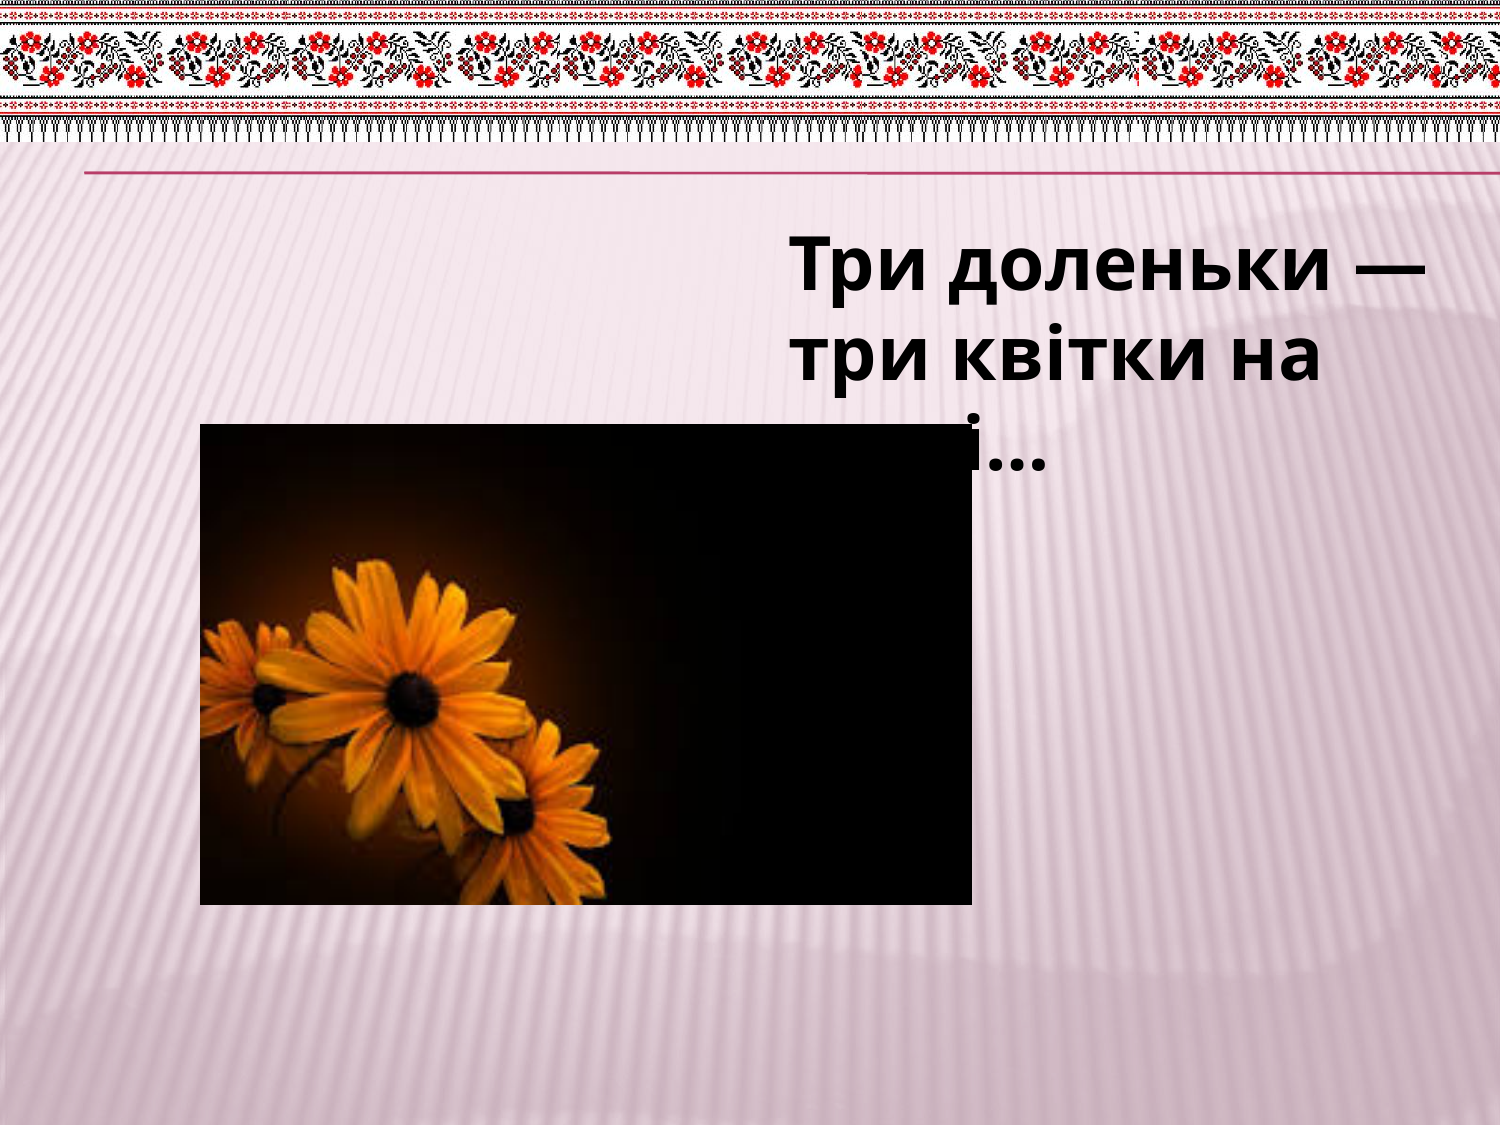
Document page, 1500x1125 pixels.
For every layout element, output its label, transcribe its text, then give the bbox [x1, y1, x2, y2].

text_box Три доленьки — три квітки на столі… [773, 208, 1483, 493]
picture [199, 423, 973, 906]
picture [0, 0, 1500, 142]
